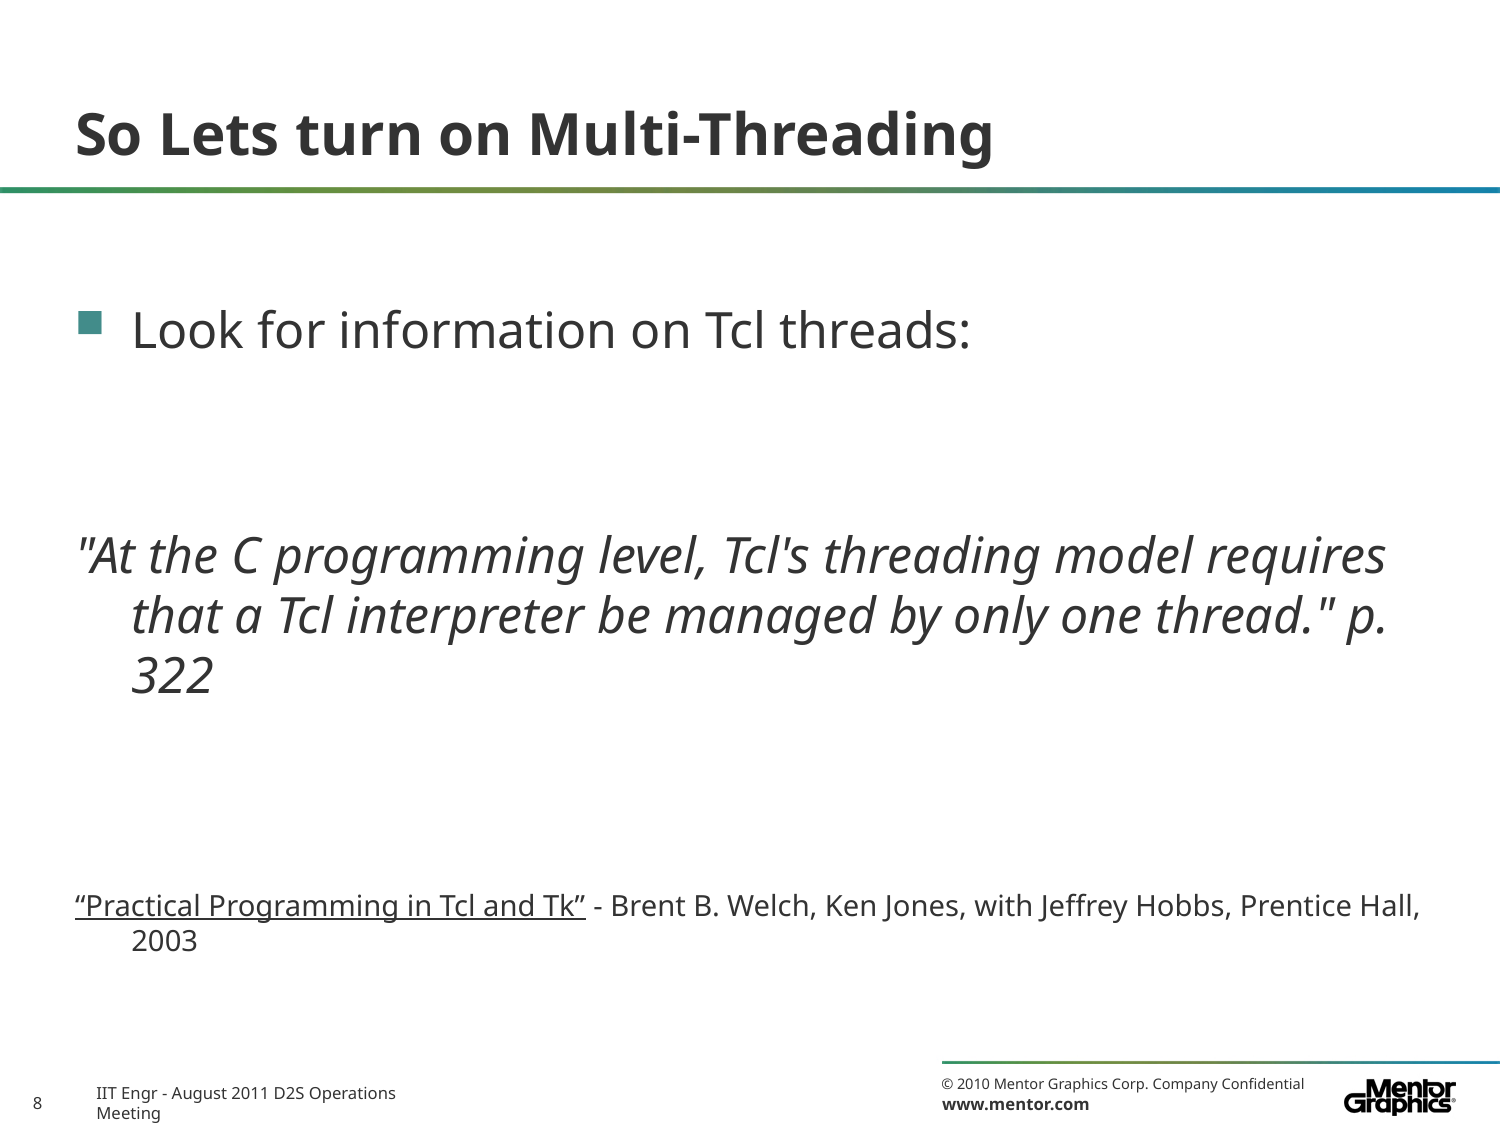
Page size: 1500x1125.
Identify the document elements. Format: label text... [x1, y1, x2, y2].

picture [0, 1048, 1500, 1125]
picture [0, 176, 1500, 215]
footer IIT Engr - August 2011 D2S Operations Meeting [80, 1074, 469, 1111]
title So Lets turn on Multi-Threading [0, 0, 1500, 176]
list Look for information on Tcl threads: "At the C programming level, Tcl's threading model requires that a Tcl interpreter be managed by only one thread." p. 322 “Practical Programming in Tcl and Tk” - Brent B. Welch, Ken Jones, with Jeffrey Hobbs, Prentice Hall, 2003 [0, 215, 1500, 1048]
